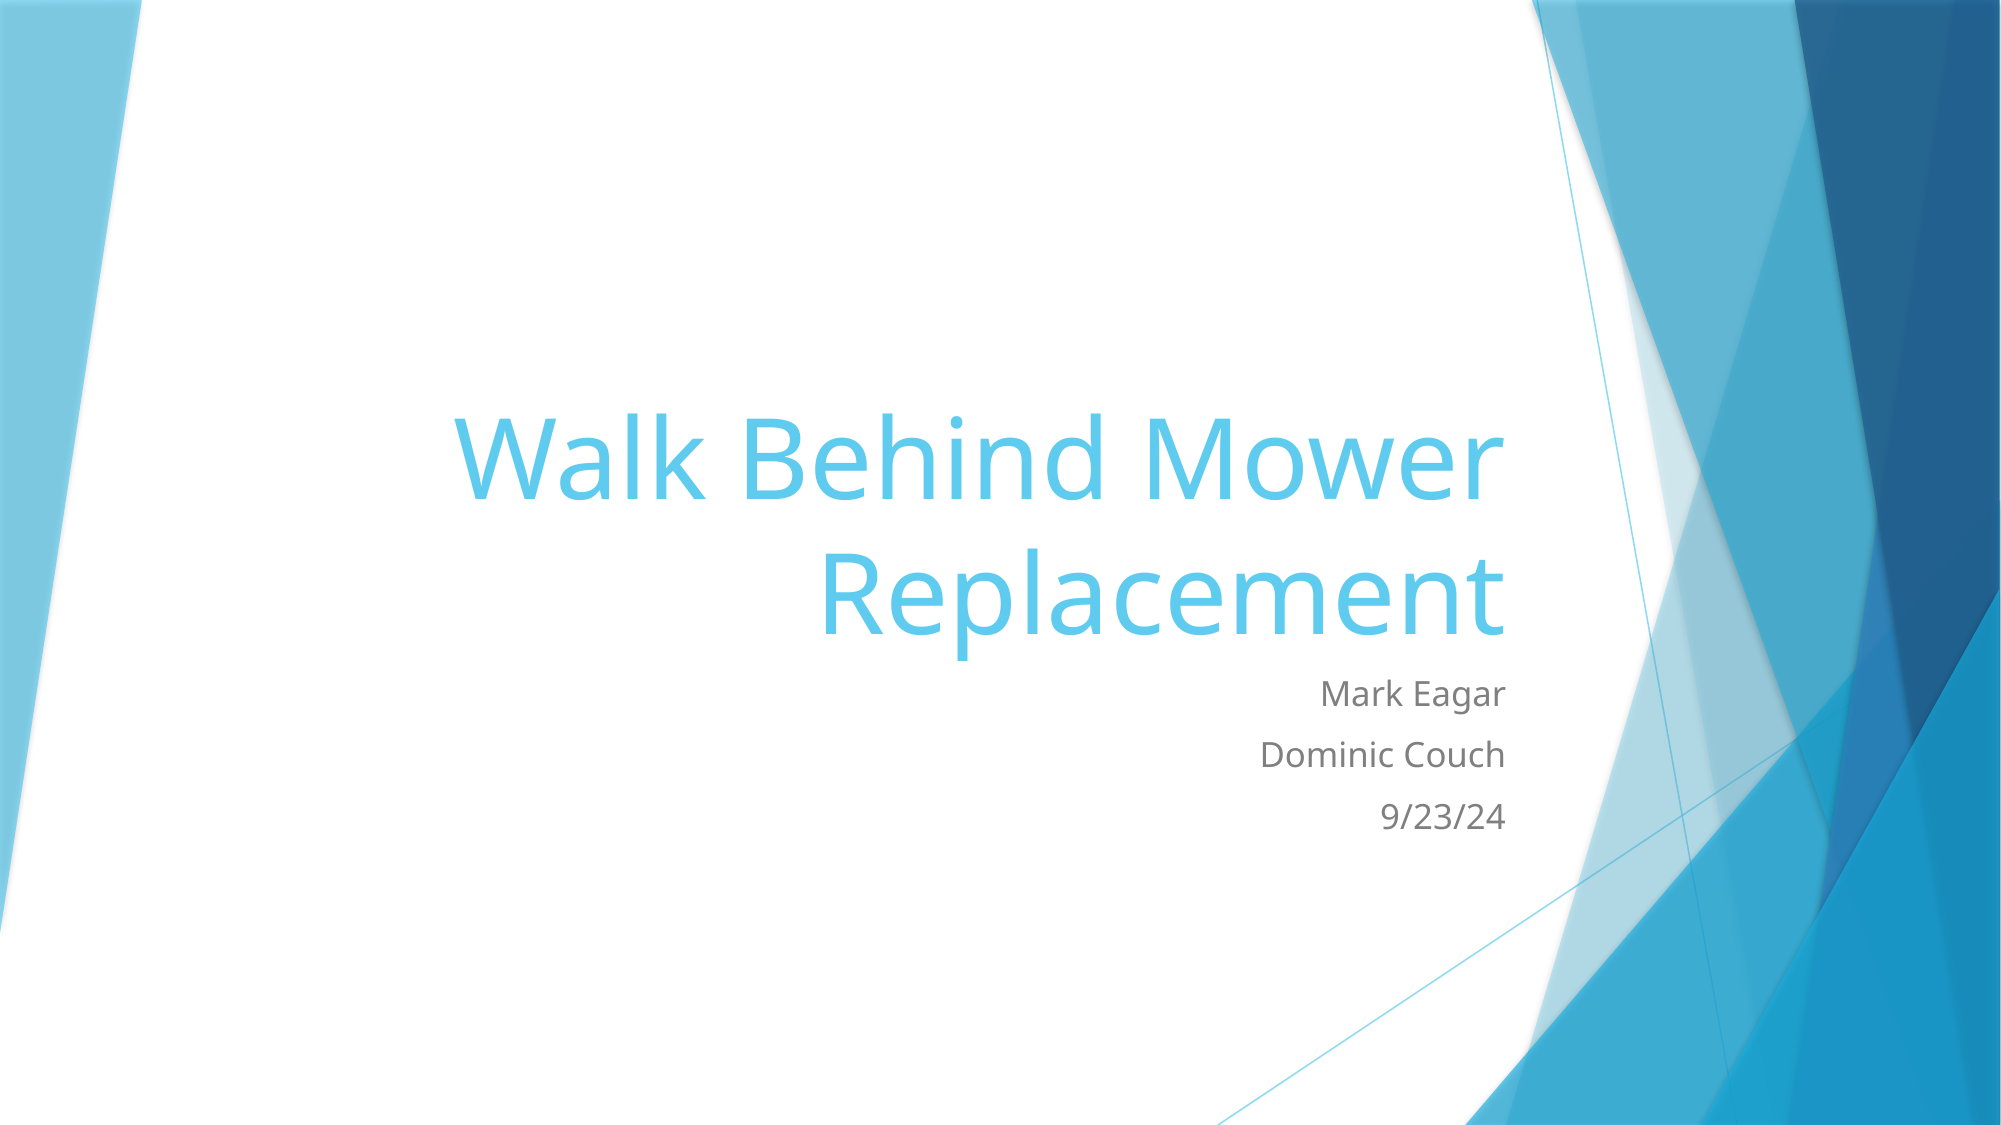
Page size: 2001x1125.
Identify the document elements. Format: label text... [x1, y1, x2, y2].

subtitle Mark Eagar Dominic Couch 9/23/24 [247, 664, 1522, 845]
title Walk Behind Mower Replacement [247, 394, 1522, 664]
